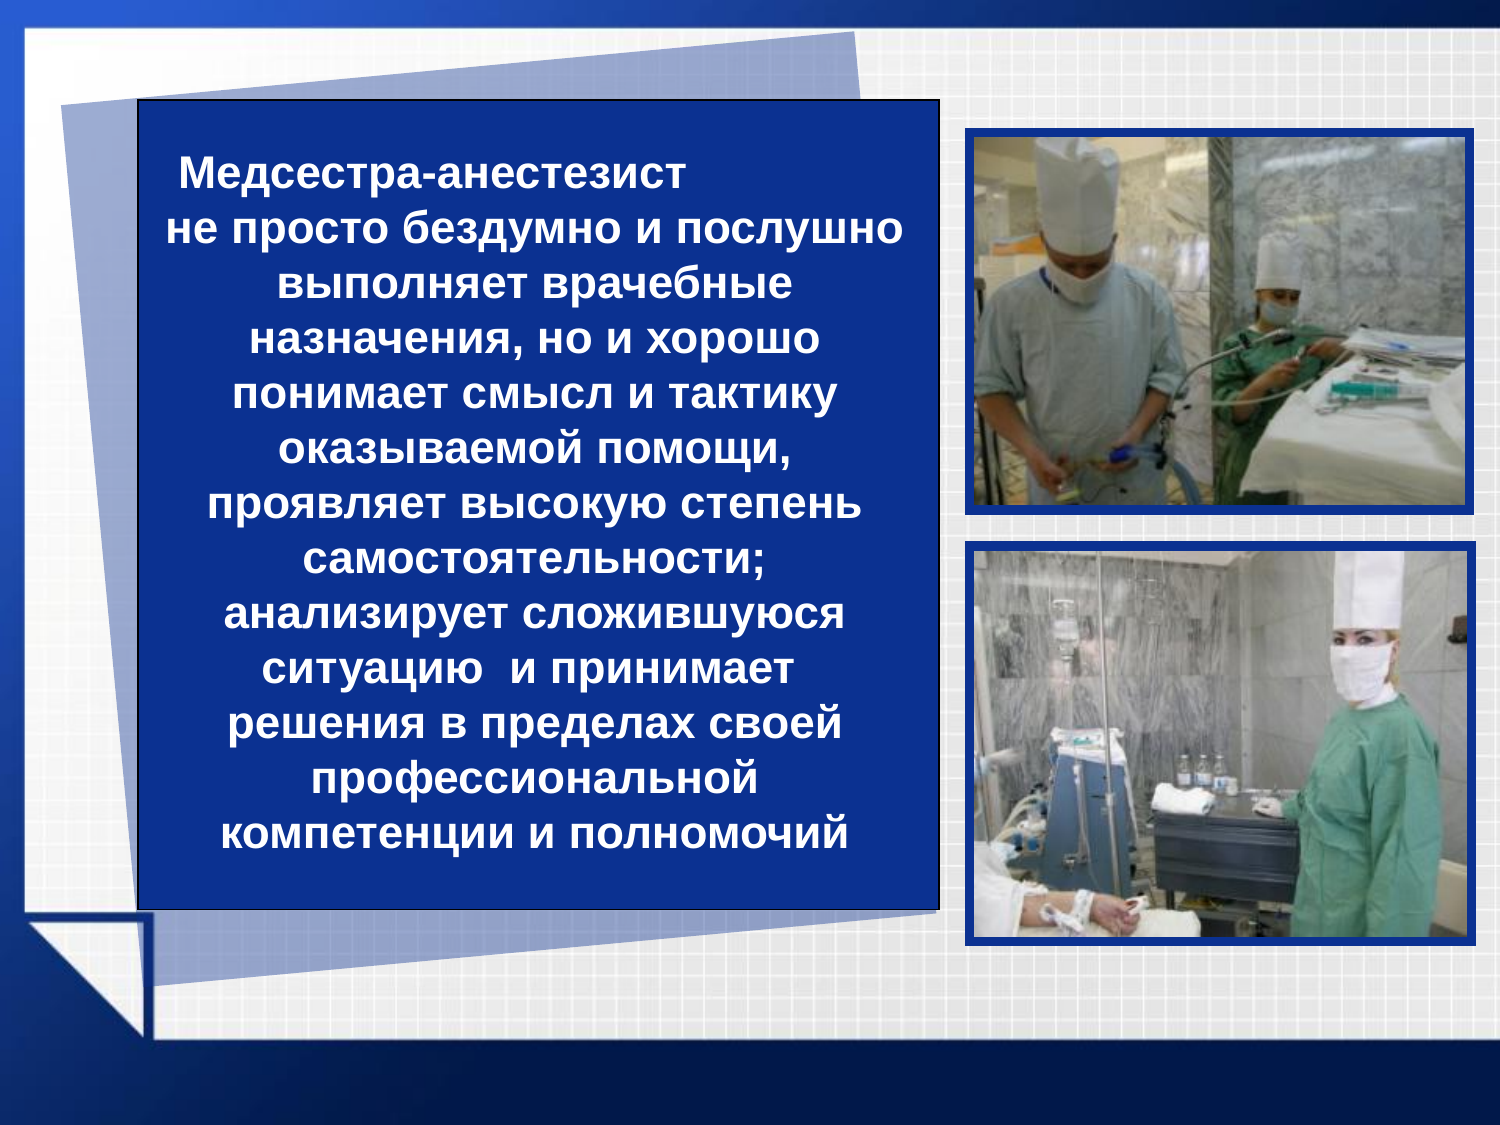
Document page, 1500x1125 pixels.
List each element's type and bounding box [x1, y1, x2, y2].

text_box [100, 66, 940, 953]
picture [0, 0, 1500, 1125]
